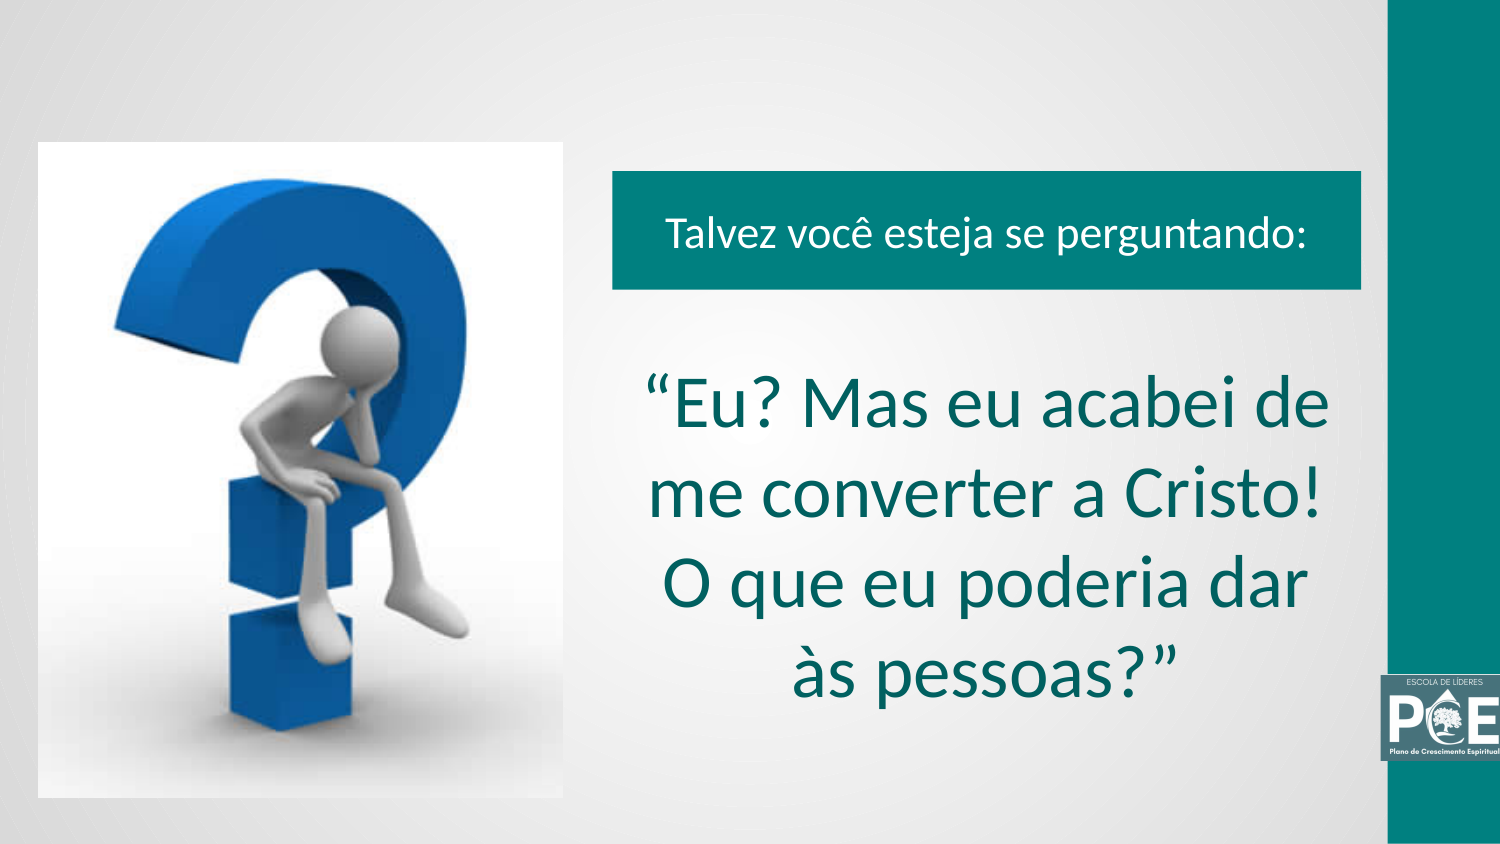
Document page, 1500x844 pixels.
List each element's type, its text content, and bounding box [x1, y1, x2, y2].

text_box “Eu? Mas eu acabei de me converter a Cristo! O que eu poderia dar às pessoas?” [619, 344, 1354, 720]
picture [1380, 674, 1500, 761]
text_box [612, 170, 1362, 290]
picture [37, 142, 563, 798]
